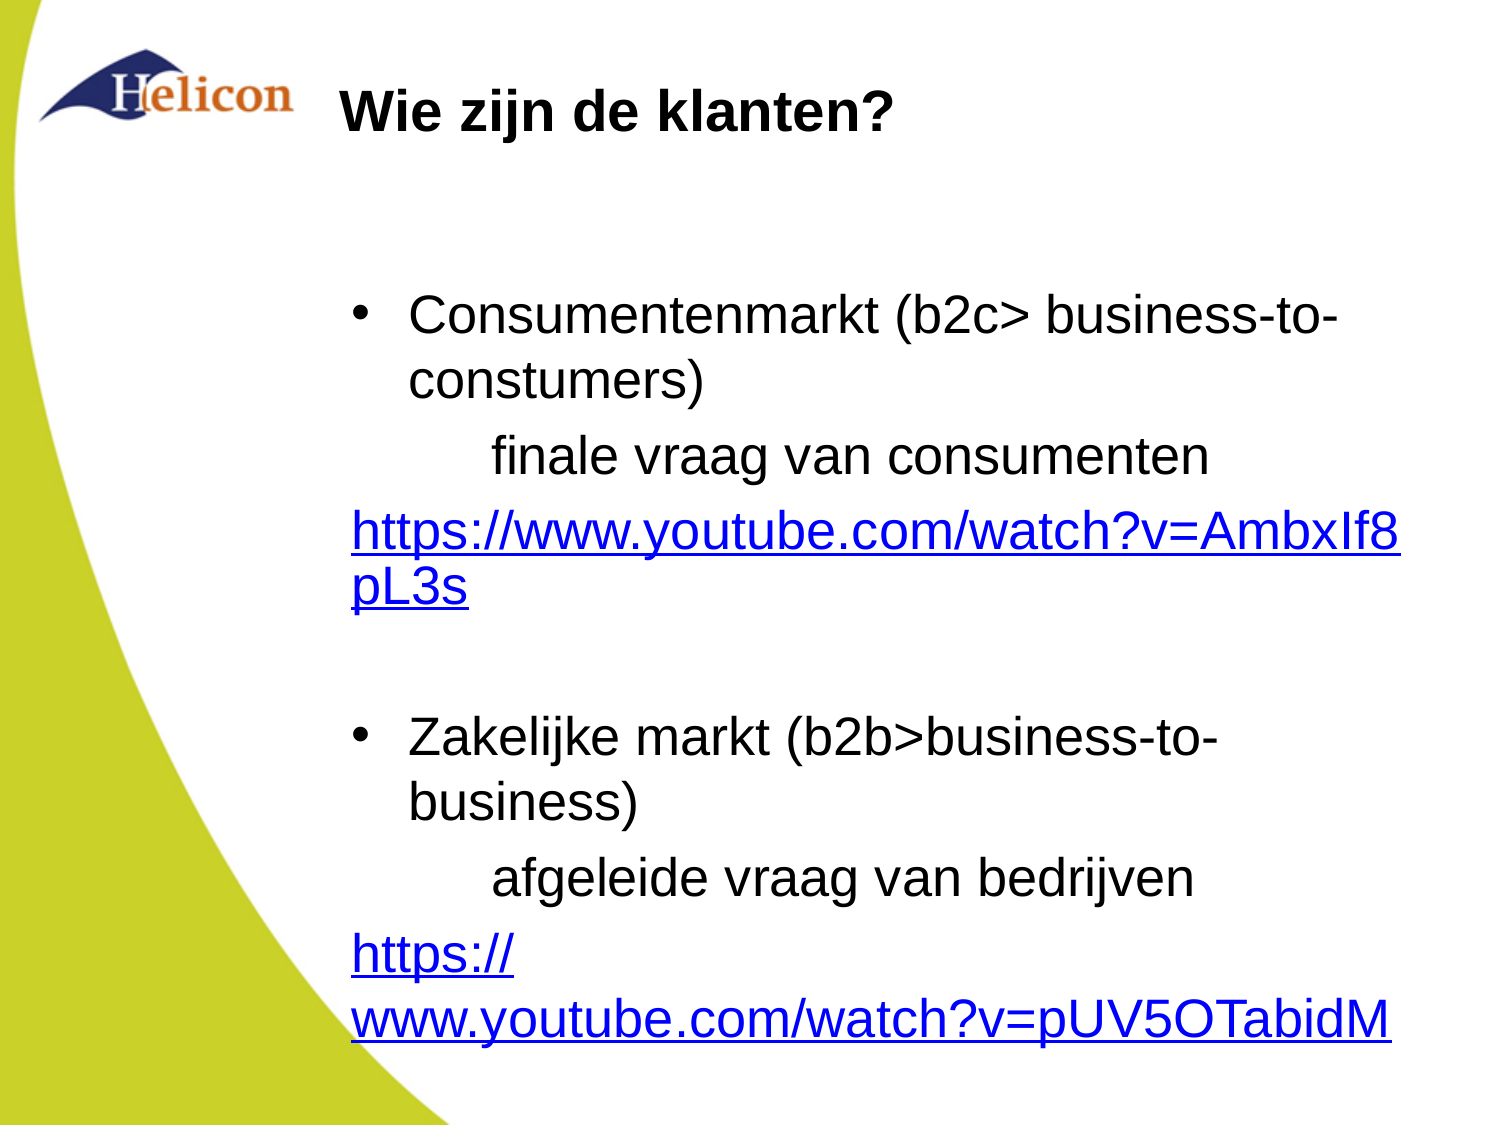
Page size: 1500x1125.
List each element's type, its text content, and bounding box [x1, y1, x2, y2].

picture [0, 0, 1500, 1125]
list Consumentenmarkt (b2c> business-to-constumers) finale vraag van consumenten https://www.youtube.com/watch?v=AmbxIf8pL3s Zakelijke markt (b2b>business-to-business) afgeleide vraag van bedrijven https://www.youtube.com/watch?v=pUV5OTabidM [336, 196, 1425, 1005]
title Wie zijn de klanten? [324, 54, 1415, 161]
